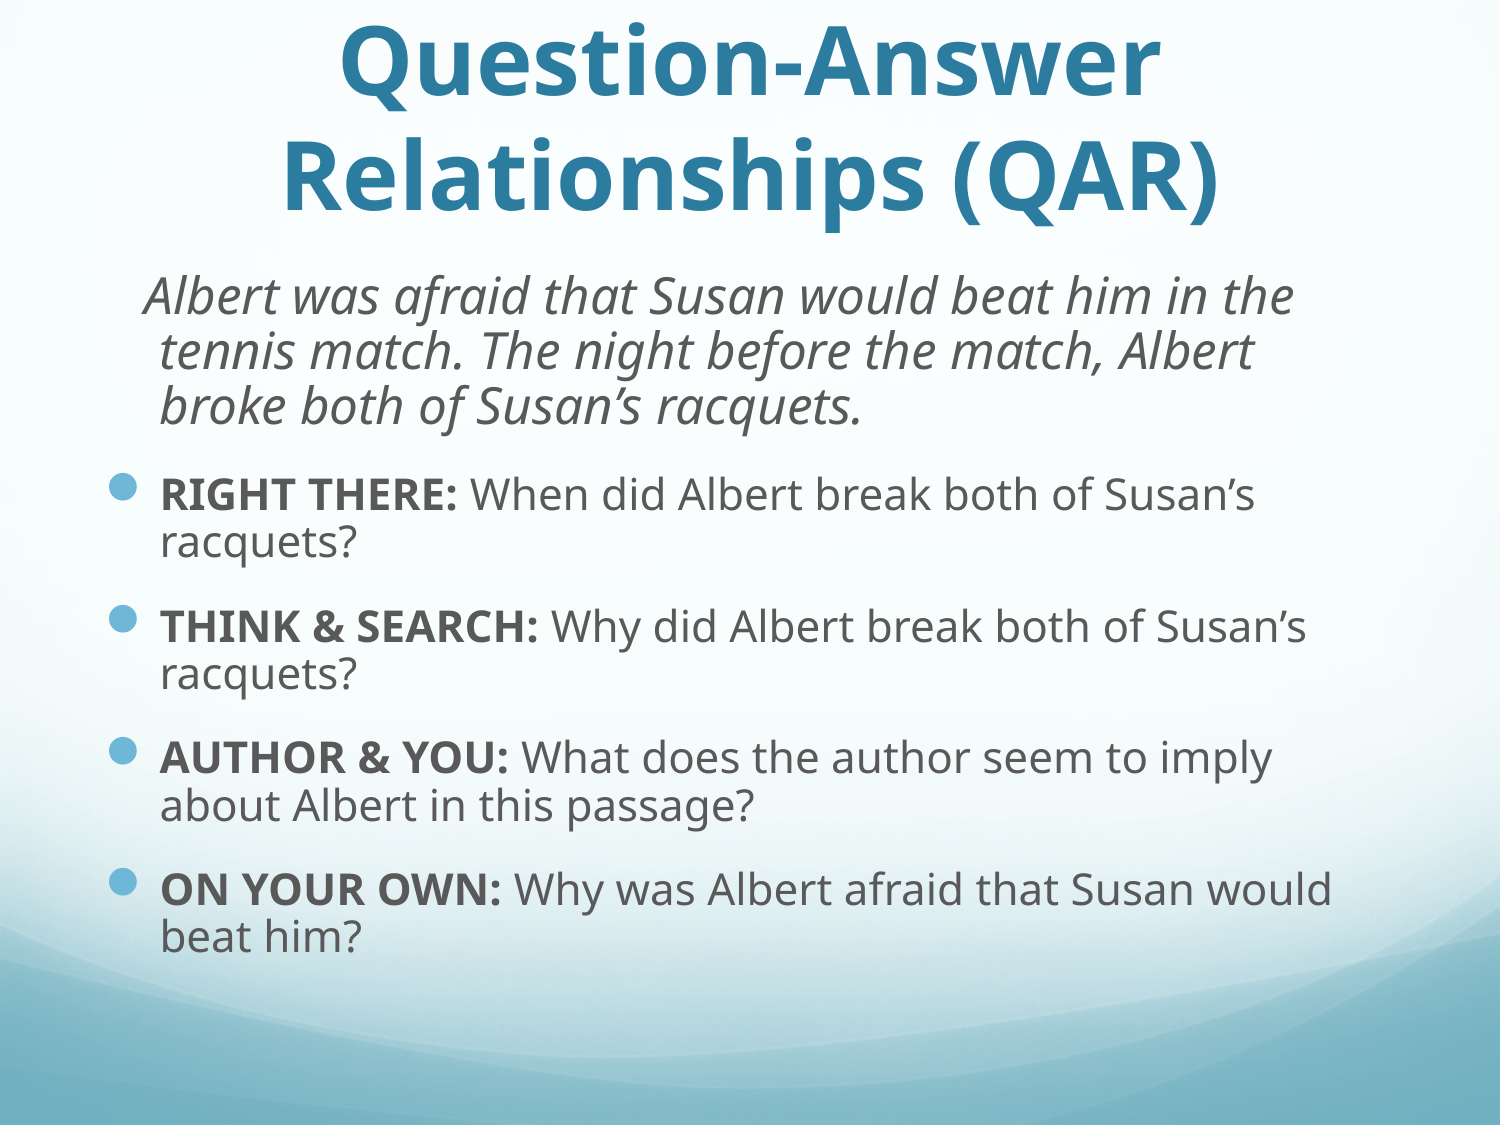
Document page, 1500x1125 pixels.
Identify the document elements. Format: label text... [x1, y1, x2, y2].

list Albert was afraid that Susan would beat him in the tennis match. The night before the match, Albert broke both of Susan’s racquets. RIGHT THERE: When did Albert break both of Susan’s racquets? THINK & SEARCH: Why did Albert break both of Susan’s racquets? AUTHOR & YOU: What does the author seem to imply about Albert in this passage? ON YOUR OWN: Why was Albert afraid that Susan would beat him? [90, 262, 1410, 975]
title Question-Answer Relationships (QAR) [90, 17, 1410, 237]
